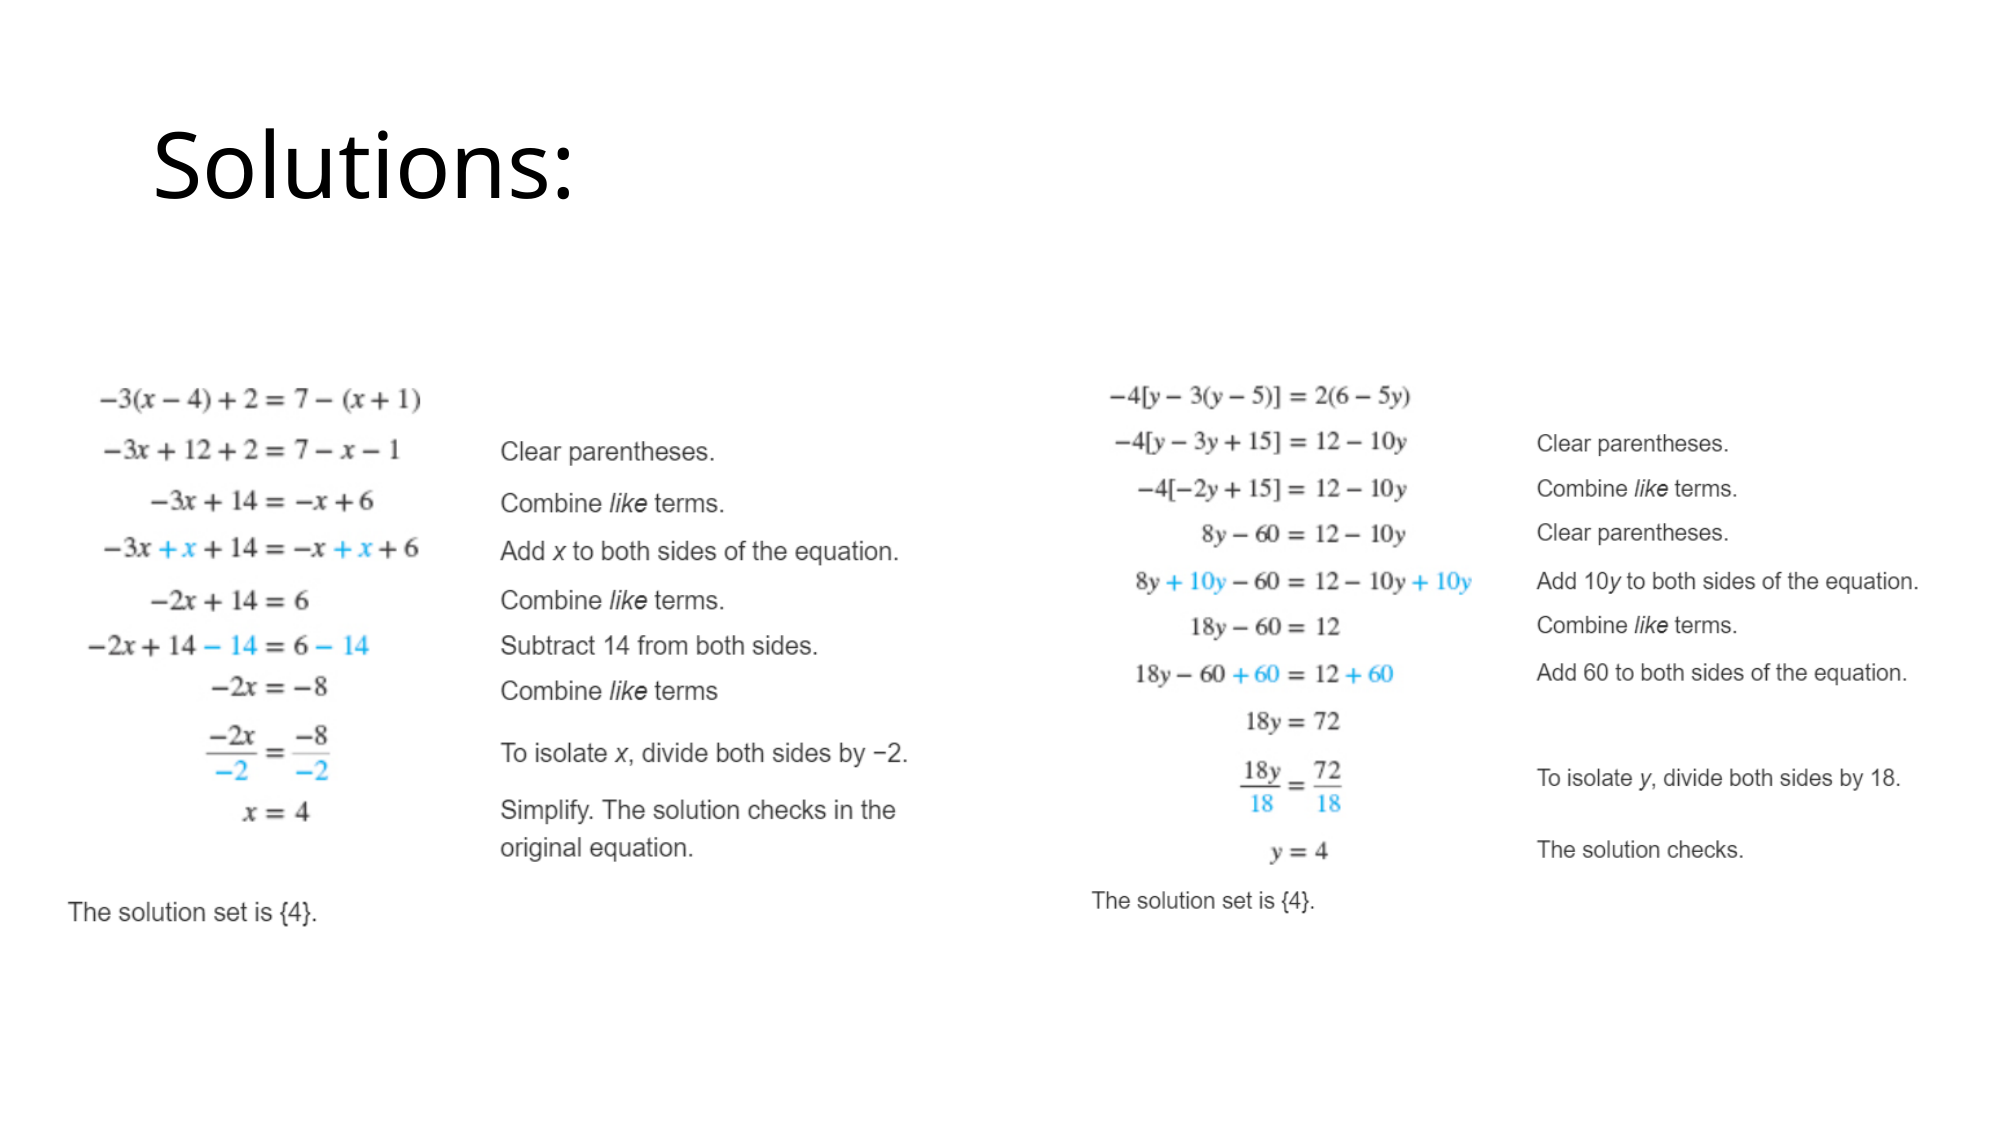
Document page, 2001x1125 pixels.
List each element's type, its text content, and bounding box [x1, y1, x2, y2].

title Solutions: [137, 59, 1863, 278]
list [63, 374, 921, 933]
picture [1085, 374, 1927, 918]
